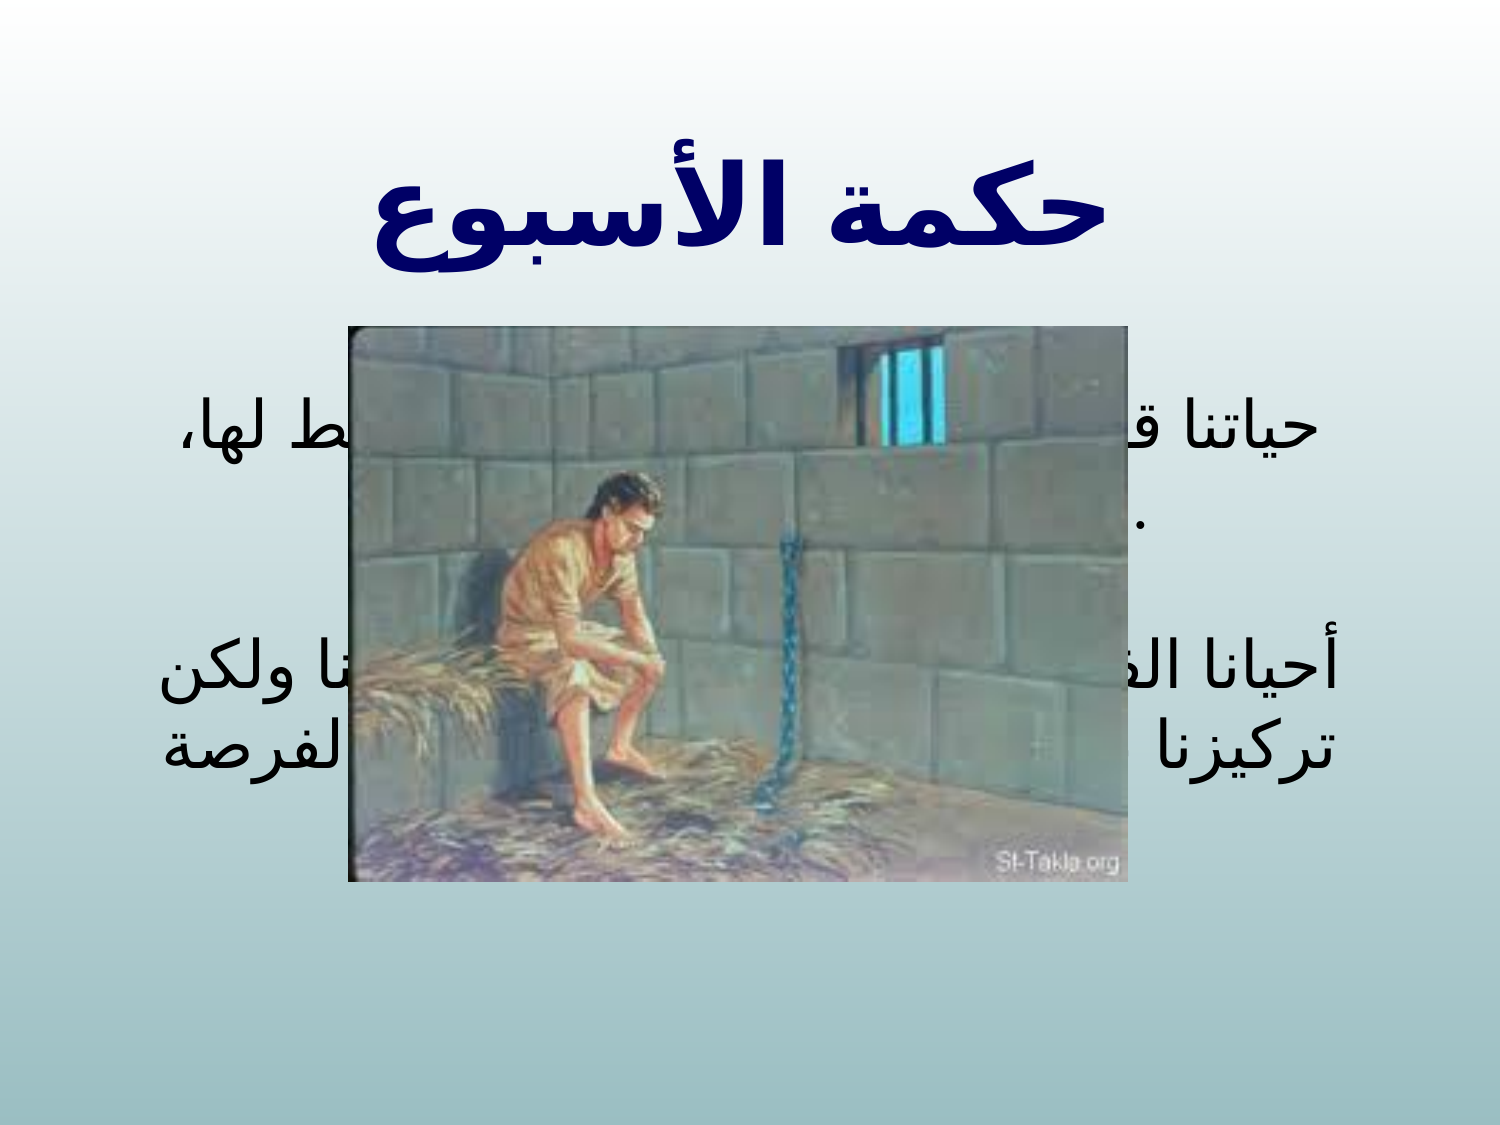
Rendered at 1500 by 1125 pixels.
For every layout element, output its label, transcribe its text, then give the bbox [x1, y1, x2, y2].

text_box حياتنا قد تكون بسيطة بالتفكير البسيط لها، وتكون صعبة عندما نستصعبها. أحيانا الفرص تكون موجودة أمام أعيننا ولكن تركيزنا على شيء محدد تجعلنا نفقد الفرصة ونحكم على أنفسنا بالإعدام. [1132, 374, 1407, 870]
text_box حياتنا قد تكون بسيطة بالتفكير البسيط لها، وتكون صعبة عندما نستصعبها. أحيانا الفرص تكون موجودة أمام أعيننا ولكن تركيزنا على شيء محدد تجعلنا نفقد الفرصة ونحكم على أنفسنا بالإعدام. [93, 374, 343, 870]
text_box حكمة الأسبوع [352, 125, 1130, 276]
picture [348, 326, 1129, 882]
